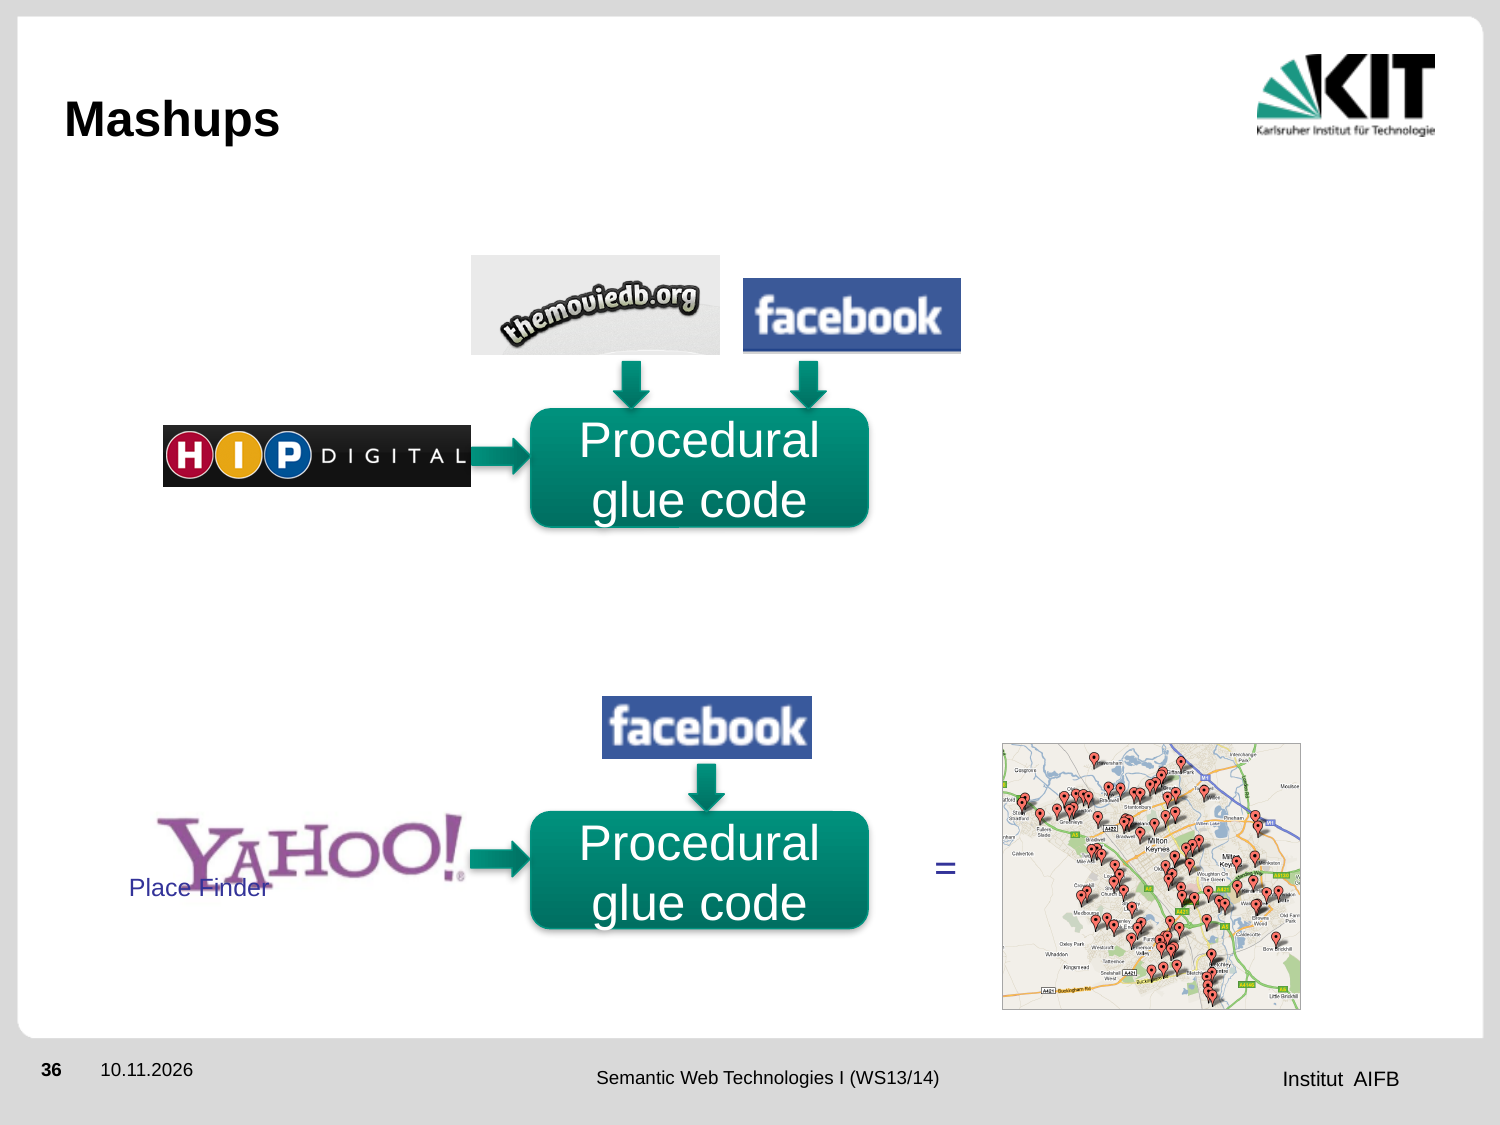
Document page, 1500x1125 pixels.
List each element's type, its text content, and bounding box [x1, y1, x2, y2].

text_box Procedural glue code [530, 810, 869, 930]
text_box [790, 361, 827, 410]
title Mashups [64, 54, 1198, 147]
text_box [612, 363, 650, 410]
picture [0, 0, 1500, 1125]
text_box = [919, 834, 996, 900]
text_box Procedural glue code [530, 408, 869, 528]
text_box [113, 797, 521, 967]
text_box [476, 437, 532, 475]
text_box [688, 766, 725, 813]
text_box [524, 852, 531, 867]
